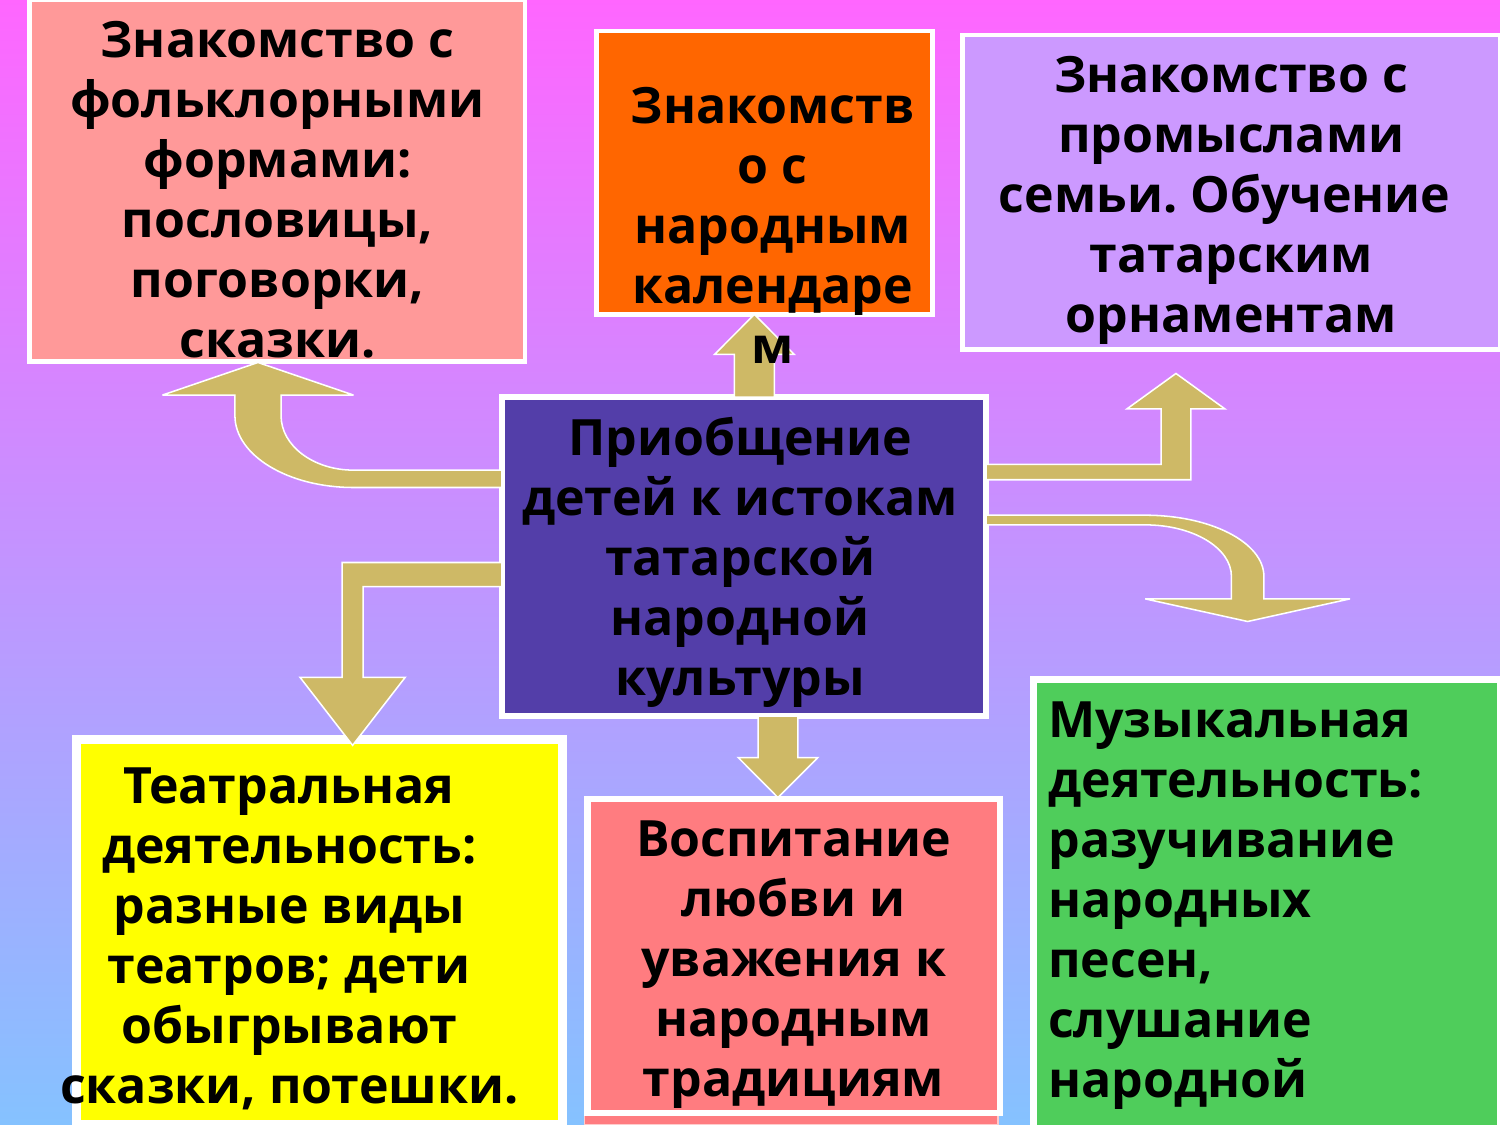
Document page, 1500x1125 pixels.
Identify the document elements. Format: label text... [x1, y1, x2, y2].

text_box [76, 739, 563, 1125]
text_box Знакомство с народным календарем [608, 66, 938, 382]
text_box [300, 562, 502, 746]
text_box [986, 373, 1225, 480]
text_box Приобщение детей к истокам татарской народной культуры [503, 398, 977, 714]
text_box Знакомство с фольклорными формами: пословицы, поговорки, сказки. [29, 0, 526, 375]
text_box Воспитание любви и уважения к народным традициям [587, 798, 1000, 1114]
text_box [584, 800, 999, 1125]
text_box [162, 362, 502, 488]
text_box Знакомство с промыслами семьи. Обучение татарским орнаментам [962, 35, 1500, 350]
text_box [596, 30, 933, 315]
text_box [986, 515, 1351, 622]
text_box [738, 715, 818, 798]
text_box Театральная деятельность: разные виды театров; дети обыгрывают сказки, потешки. [41, 746, 538, 1121]
text_box [501, 397, 987, 717]
text_box [734, 382, 775, 398]
text_box Музыкальная деятельность: разучивание народных песен, слушание народной музыки, [1033, 679, 1500, 1125]
